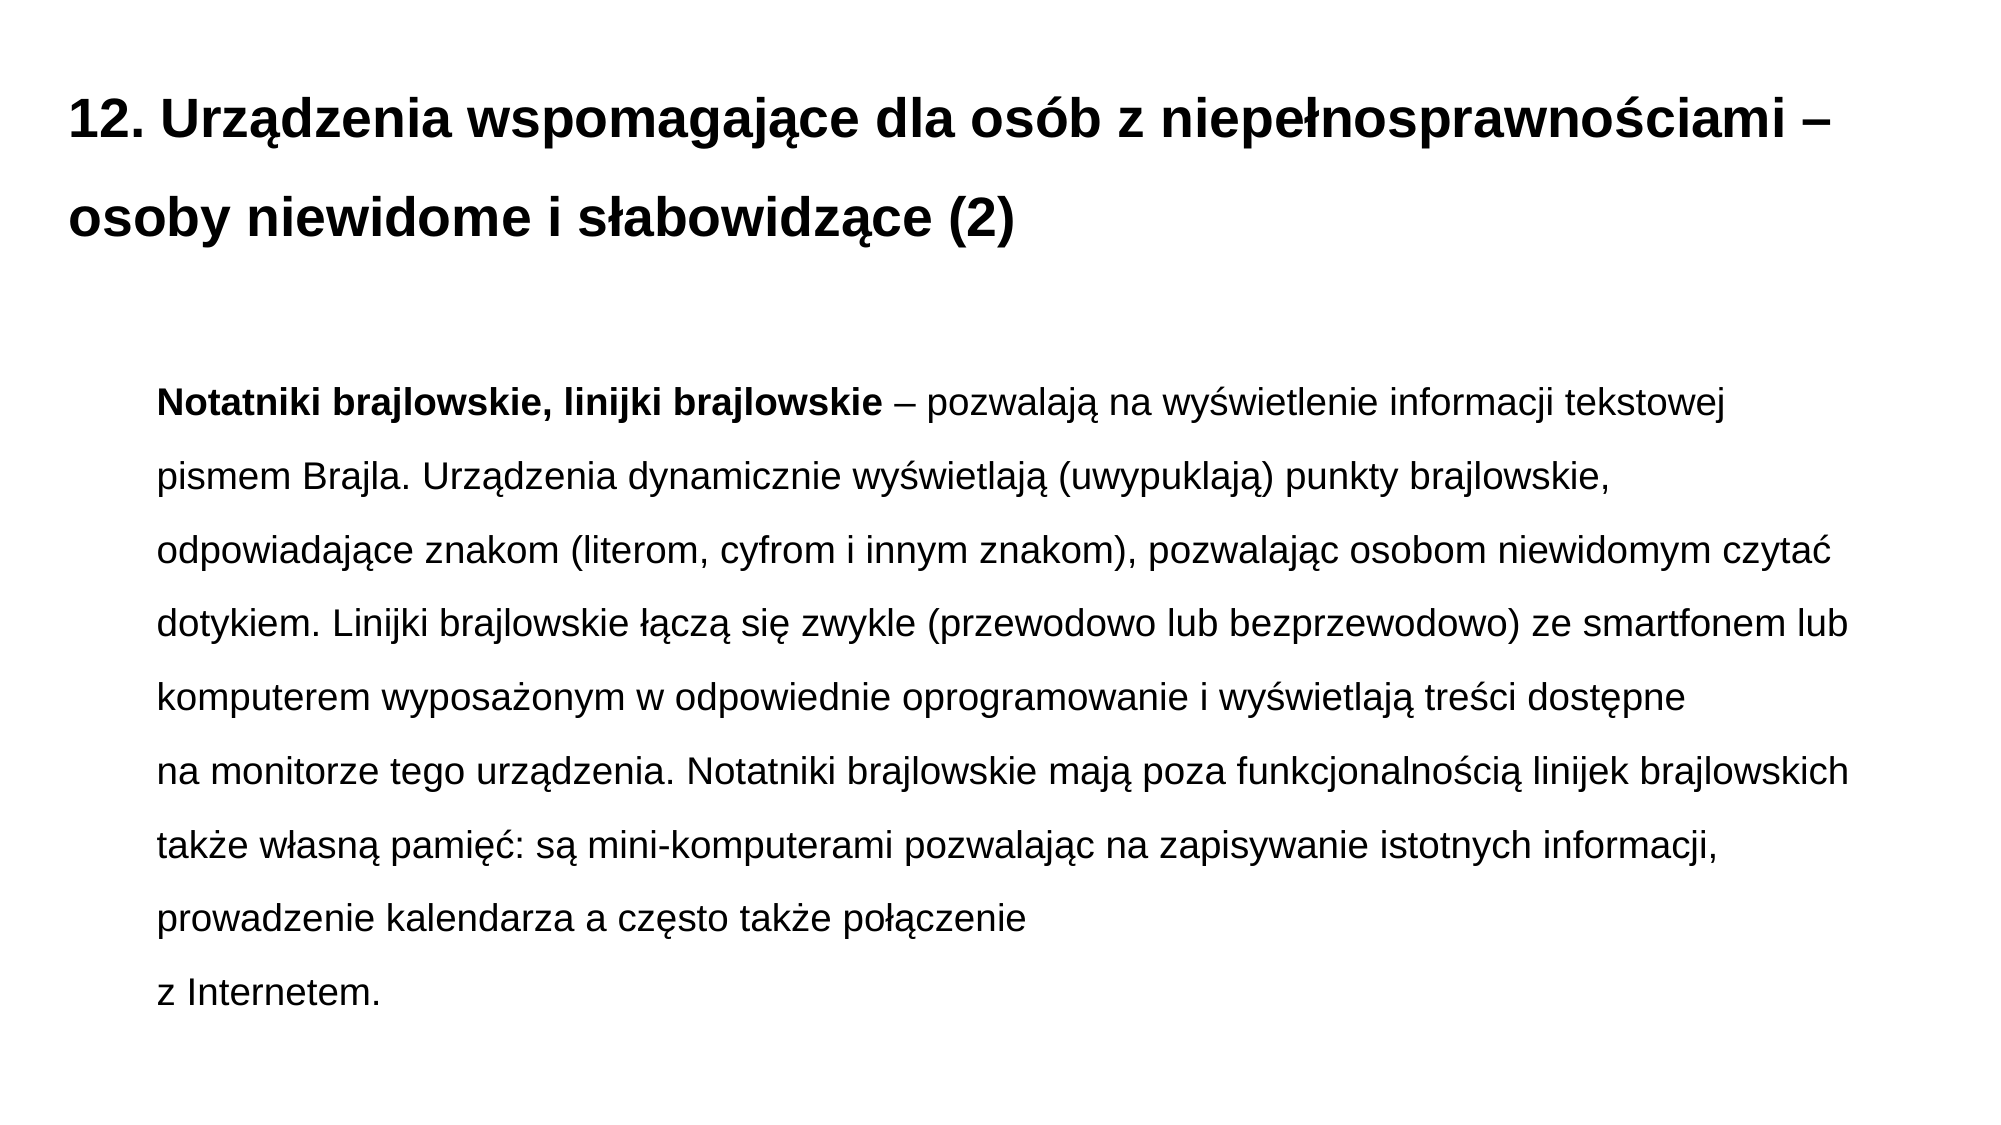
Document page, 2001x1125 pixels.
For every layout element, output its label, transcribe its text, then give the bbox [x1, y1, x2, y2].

title 12. Urządzenia wspomagające dla osób z niepełnosprawnościami – osoby niewidome i słabowidzące (2) [53, 39, 2000, 257]
list Notatniki brajlowskie, linijki brajlowskie – pozwalają na wyświetlenie informacji tekstowej pismem Brajla. Urządzenia dynamicznie wyświetlają (uwypuklają) punkty brajlowskie, odpowiadające znakom (literom, cyfrom i innym znakom), pozwalając osobom niewidomym czytać dotykiem. Linijki brajlowskie łączą się zwykle (przewodowo lub bezprzewodowo) ze smartfonem lub komputerem wyposażonym w odpowiednie oprogramowanie i wyświetlają treści dostępne na monitorze tego urządzenia. Notatniki brajlowskie mają poza funkcjonalnością linijek brajlowskich także własną pamięć: są mini-komputerami pozwalając na zapisywanie istotnych informacji, prowadzenie kalendarza a często także połączenie z Internetem. [141, 342, 1867, 1025]
